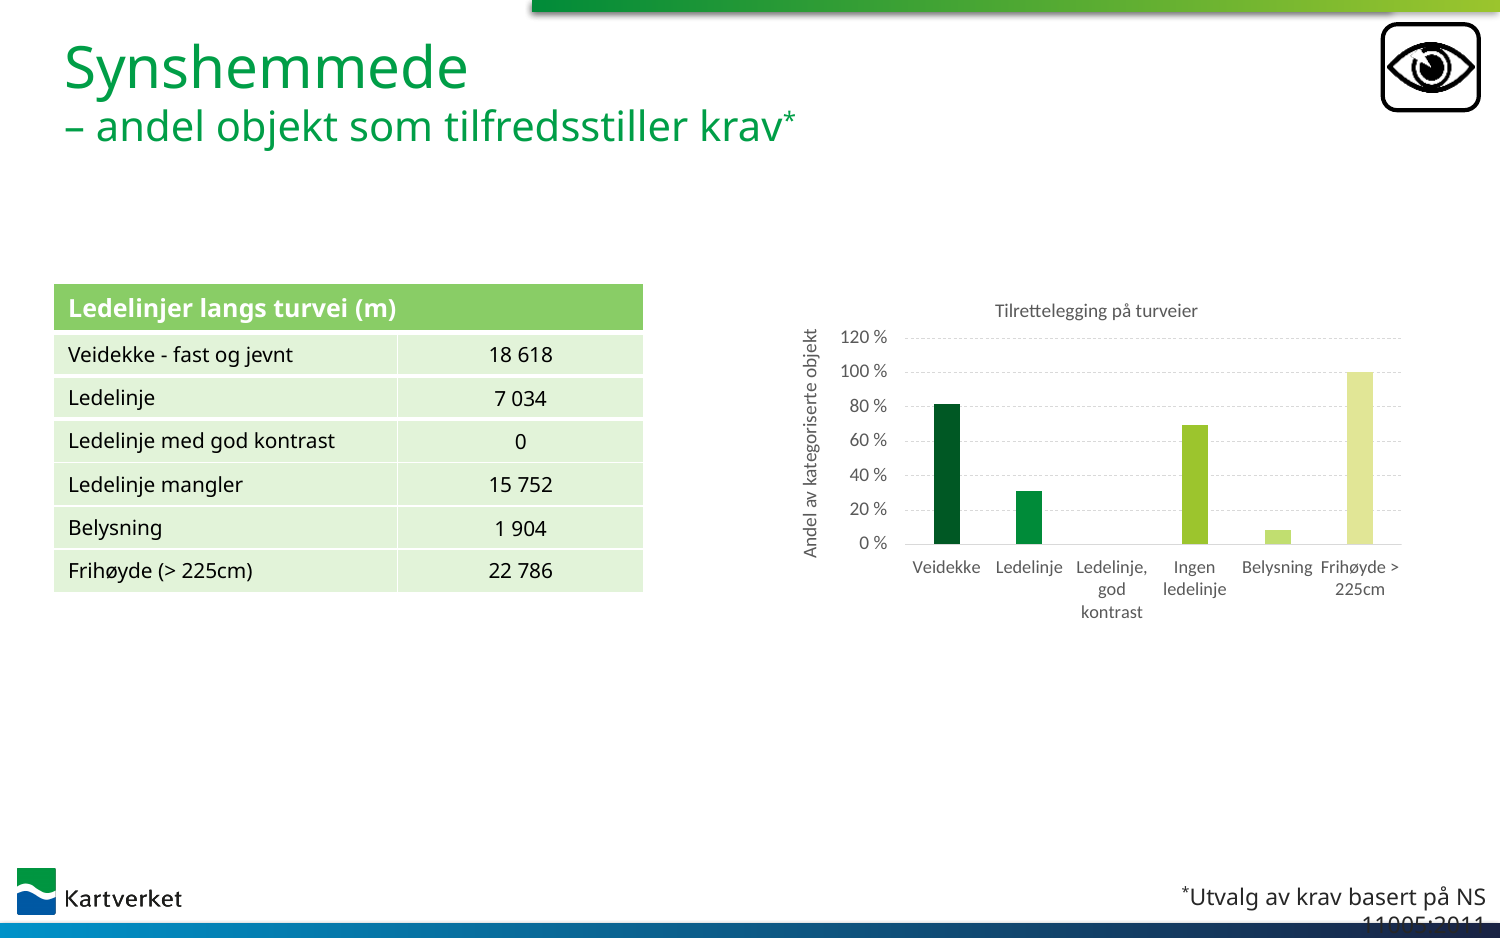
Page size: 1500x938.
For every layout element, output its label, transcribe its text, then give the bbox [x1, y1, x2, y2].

table_cell 18 618 [398, 335, 643, 374]
table_cell 1 904 [398, 507, 643, 548]
table_cell 22 786 [398, 550, 643, 592]
table_cell Veidekke - fast og jevnt [54, 335, 397, 374]
table_header Ledelinjer langs turvei (m) [54, 284, 643, 330]
table_cell Ledelinje [54, 378, 397, 417]
table_cell 7 034 [398, 378, 643, 417]
table_cell Ledelinje med god kontrast [54, 421, 397, 462]
table_cell Frihøyde (> 225cm) [54, 550, 397, 592]
table_cell 15 752 [398, 463, 643, 505]
picture [791, 291, 1402, 630]
table_cell Ledelinje mangler [54, 463, 397, 505]
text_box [1382, 24, 1480, 111]
text_box *Utvalg av krav basert på NS 11005:2011 [1068, 873, 1500, 938]
text_box Synshemmede – andel objekt som tilfredsstiller krav* [49, 24, 1431, 158]
table_cell 0 [398, 421, 643, 462]
table_cell Belysning [54, 507, 397, 548]
